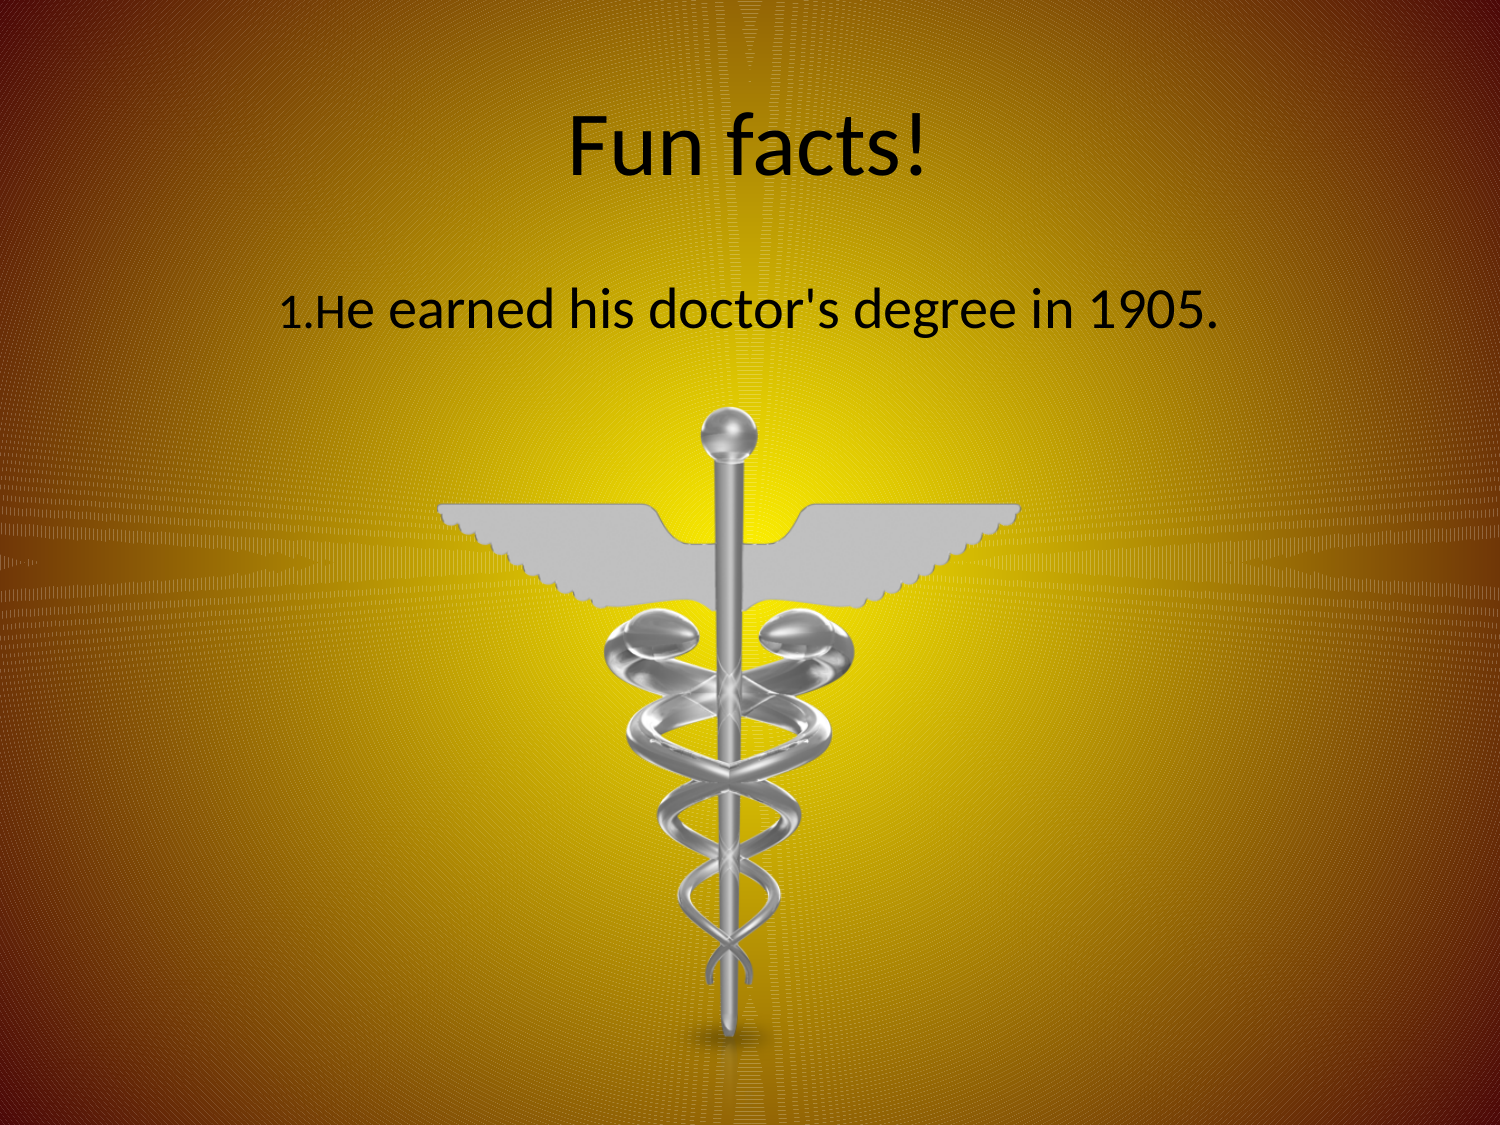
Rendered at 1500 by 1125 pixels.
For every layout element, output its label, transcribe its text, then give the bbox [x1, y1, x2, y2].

text_box 1.He earned his doctor's degree in 1905. [262, 262, 1300, 348]
picture [437, 406, 1022, 1125]
title Fun facts! [249, 45, 1250, 233]
